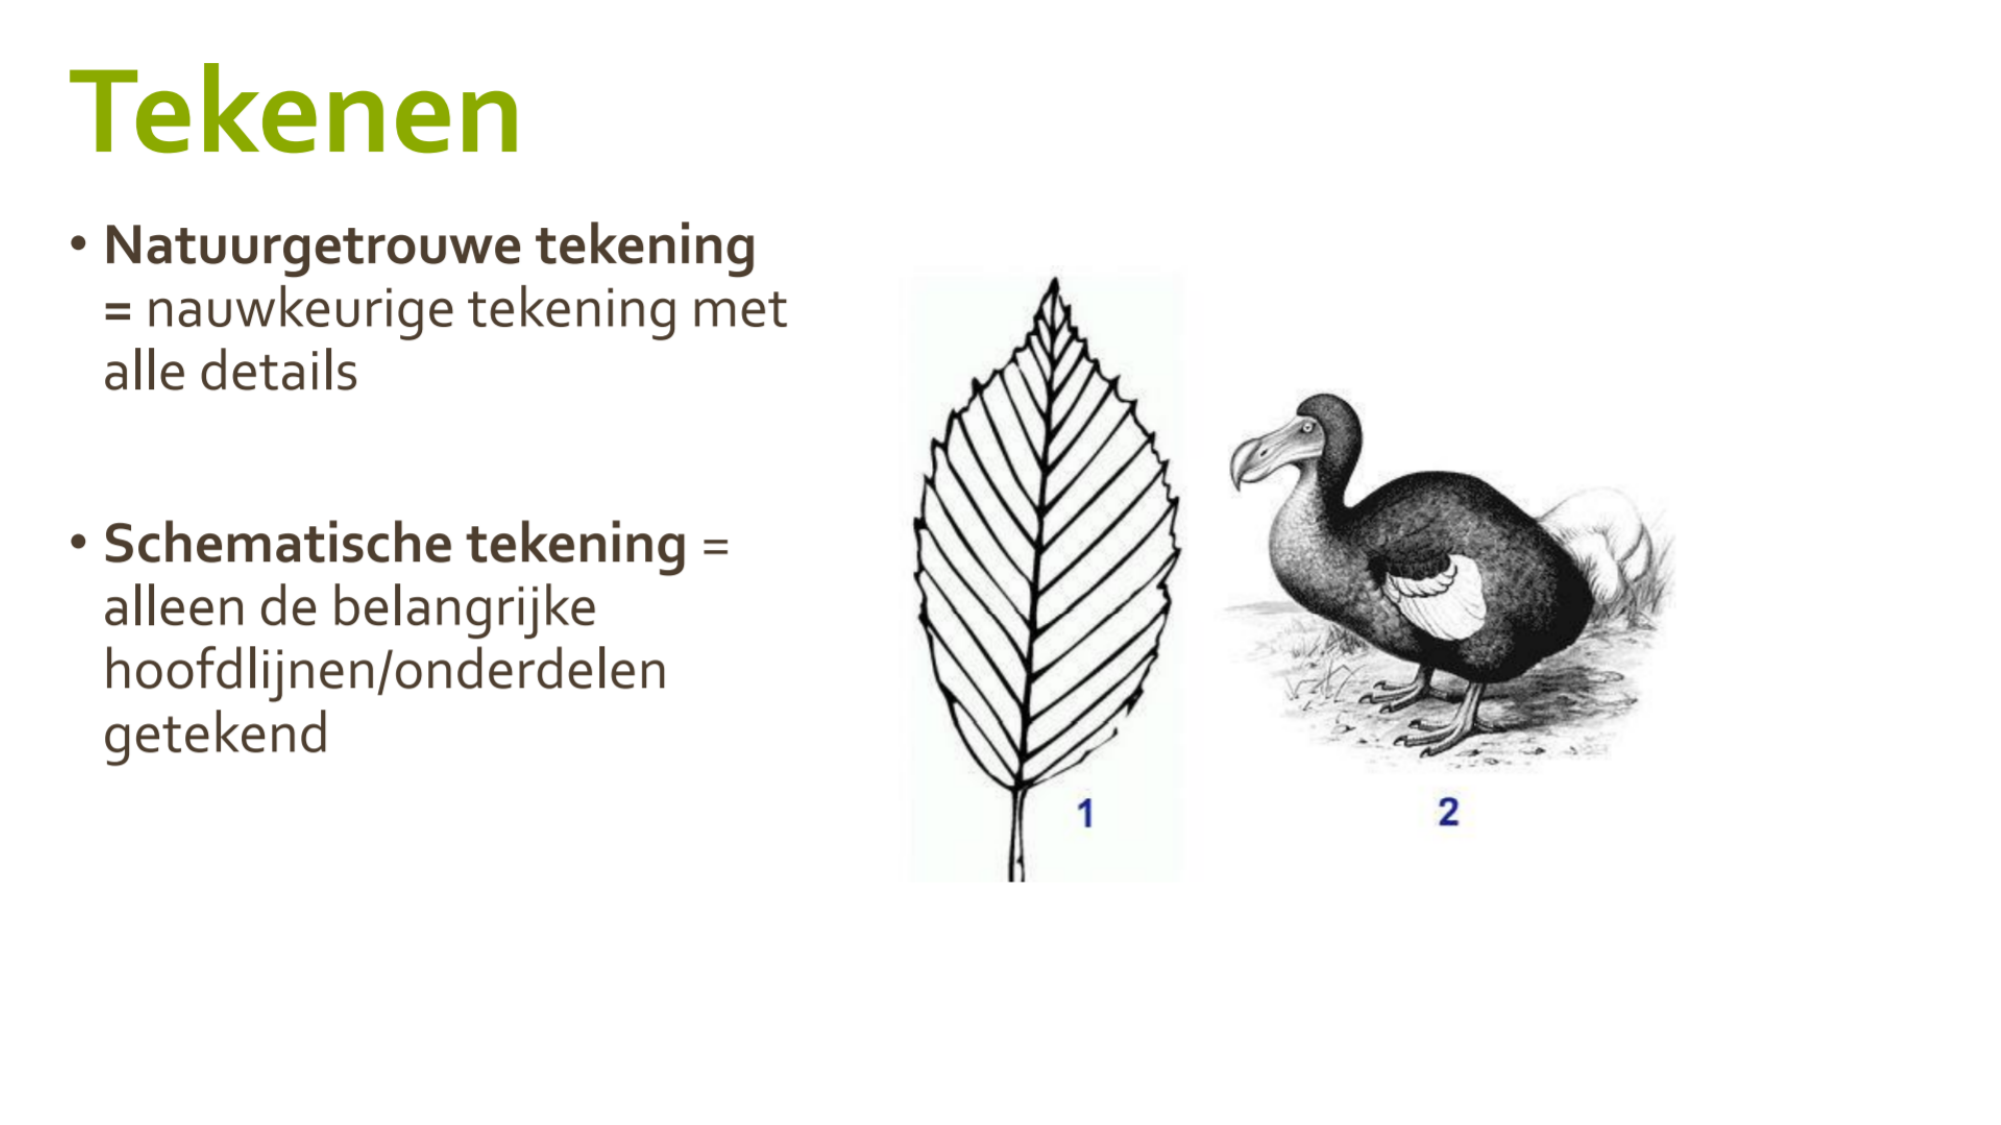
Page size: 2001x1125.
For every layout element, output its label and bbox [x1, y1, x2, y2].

picture [31, 14, 1811, 1012]
